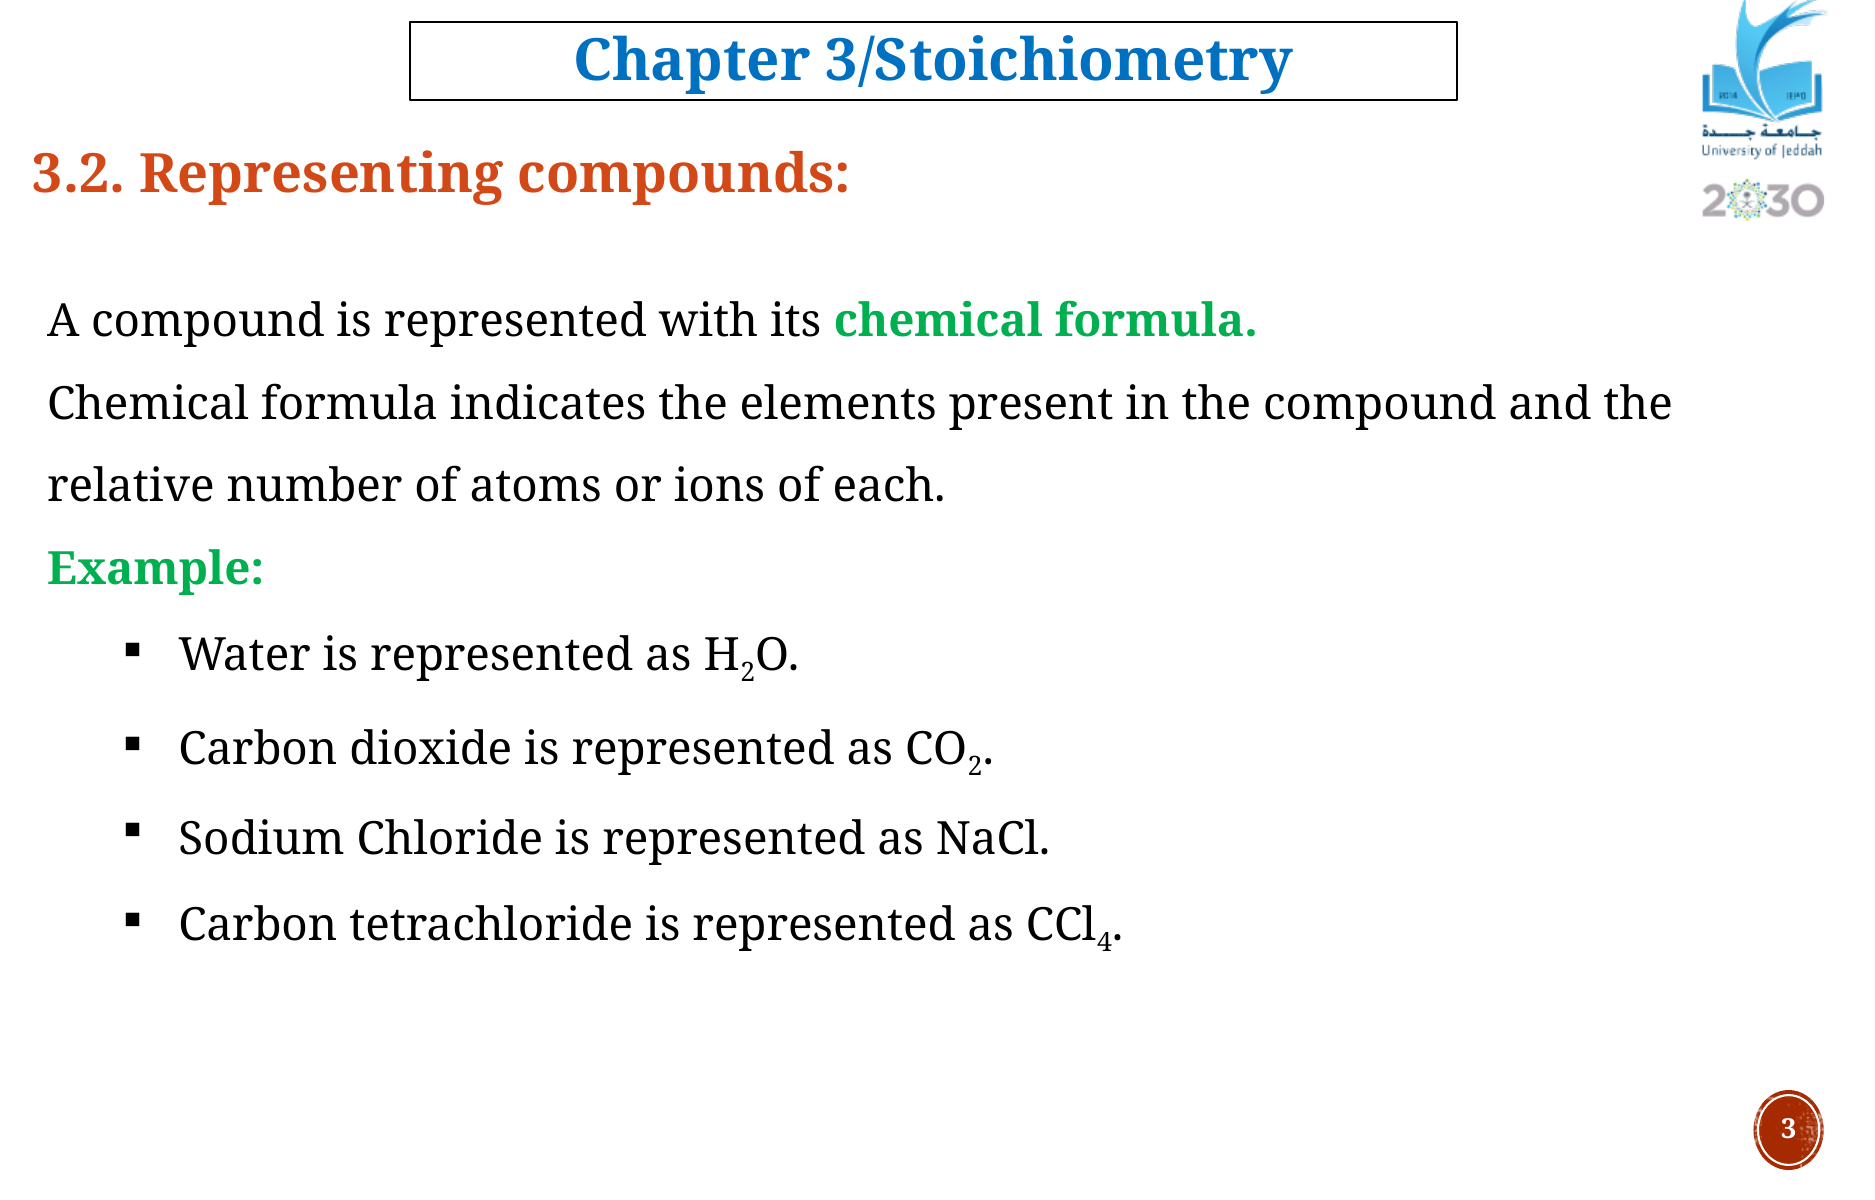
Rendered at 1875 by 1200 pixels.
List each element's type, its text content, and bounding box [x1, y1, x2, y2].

text_box 3.2. Representing compounds: [17, 130, 1190, 211]
picture [1681, 0, 1846, 227]
slide_number 3 [1739, 1097, 1838, 1162]
text_box Chapter 3/Stoichiometry [409, 21, 1458, 101]
text_box A compound is represented with its chemical formula. Chemical formula indicates the elements present in the compound and the relative number of atoms or ions of each. Example: Water is represented as H2O. Carbon dioxide is represented as CO2. Sodium Chloride is represented as NaCl. Carbon tetrachloride is represented as CCl4. [32, 256, 1835, 965]
